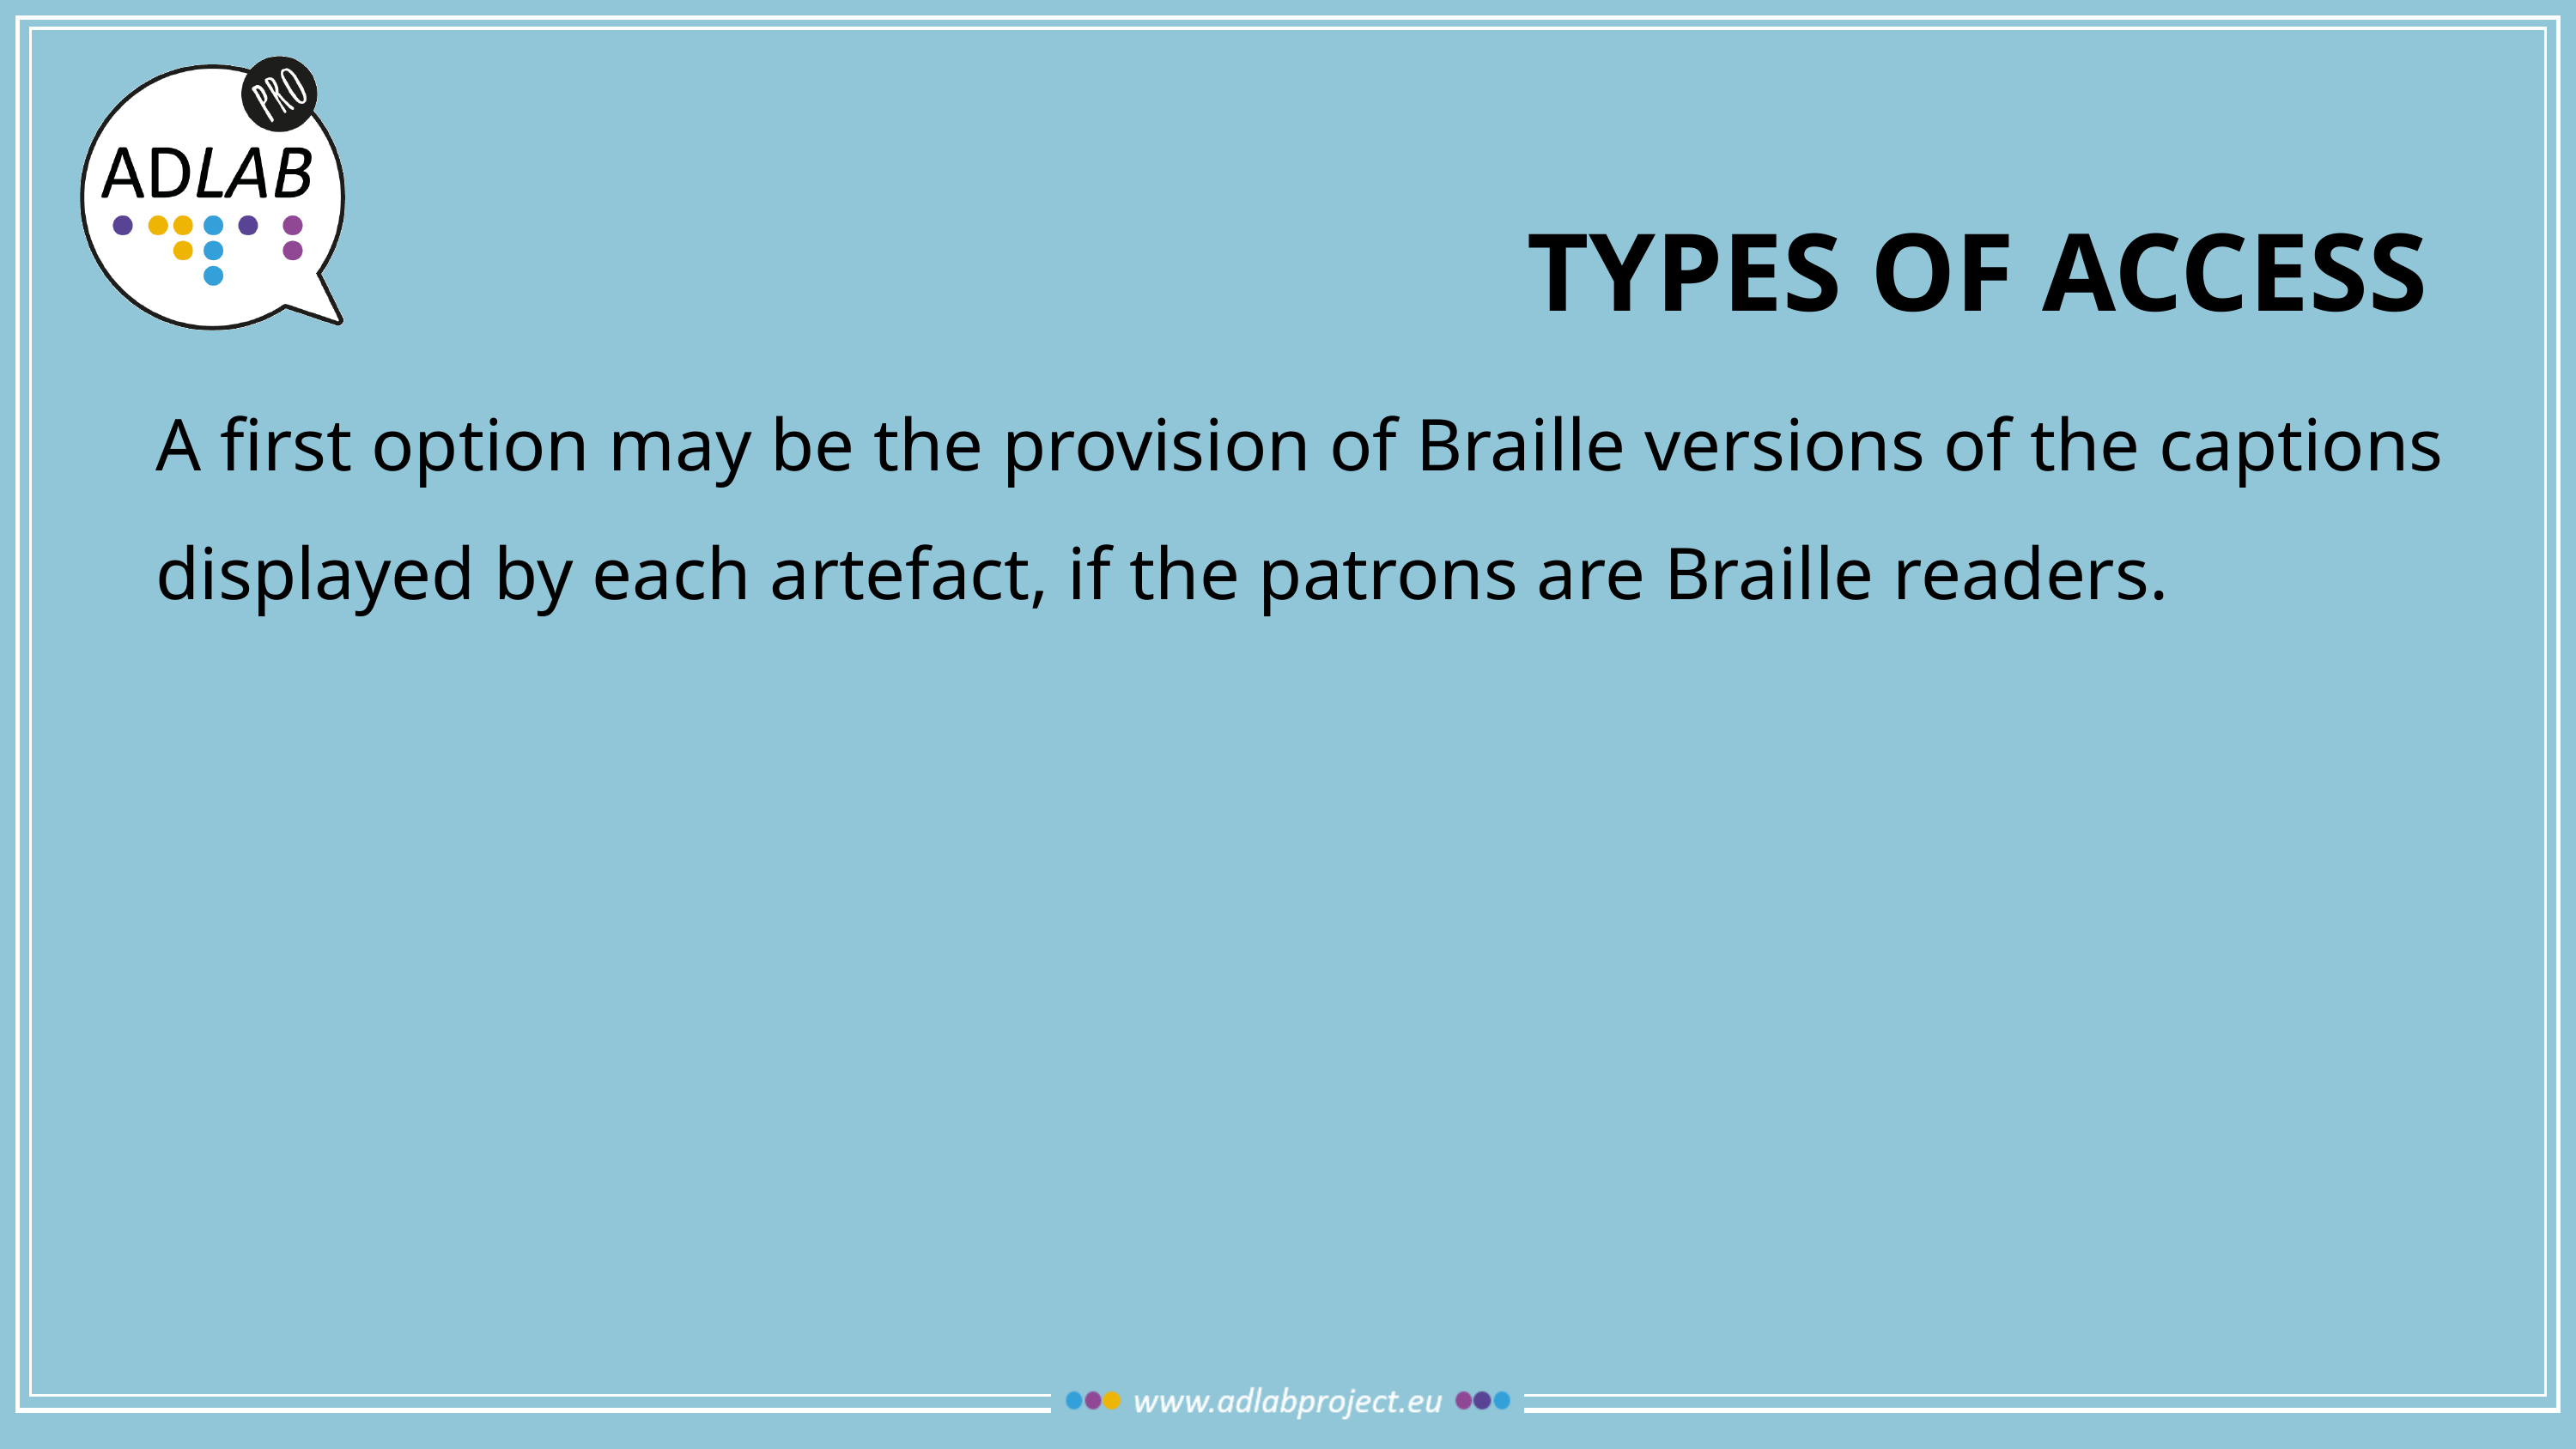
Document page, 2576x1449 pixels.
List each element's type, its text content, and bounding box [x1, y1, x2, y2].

picture [72, 49, 353, 330]
picture [1051, 1378, 1524, 1429]
title types of access [358, 78, 2441, 350]
list A first option may be the provision of Braille versions of the captions displayed by each artefact, if the patrons are Braille readers. [143, 350, 2467, 1056]
